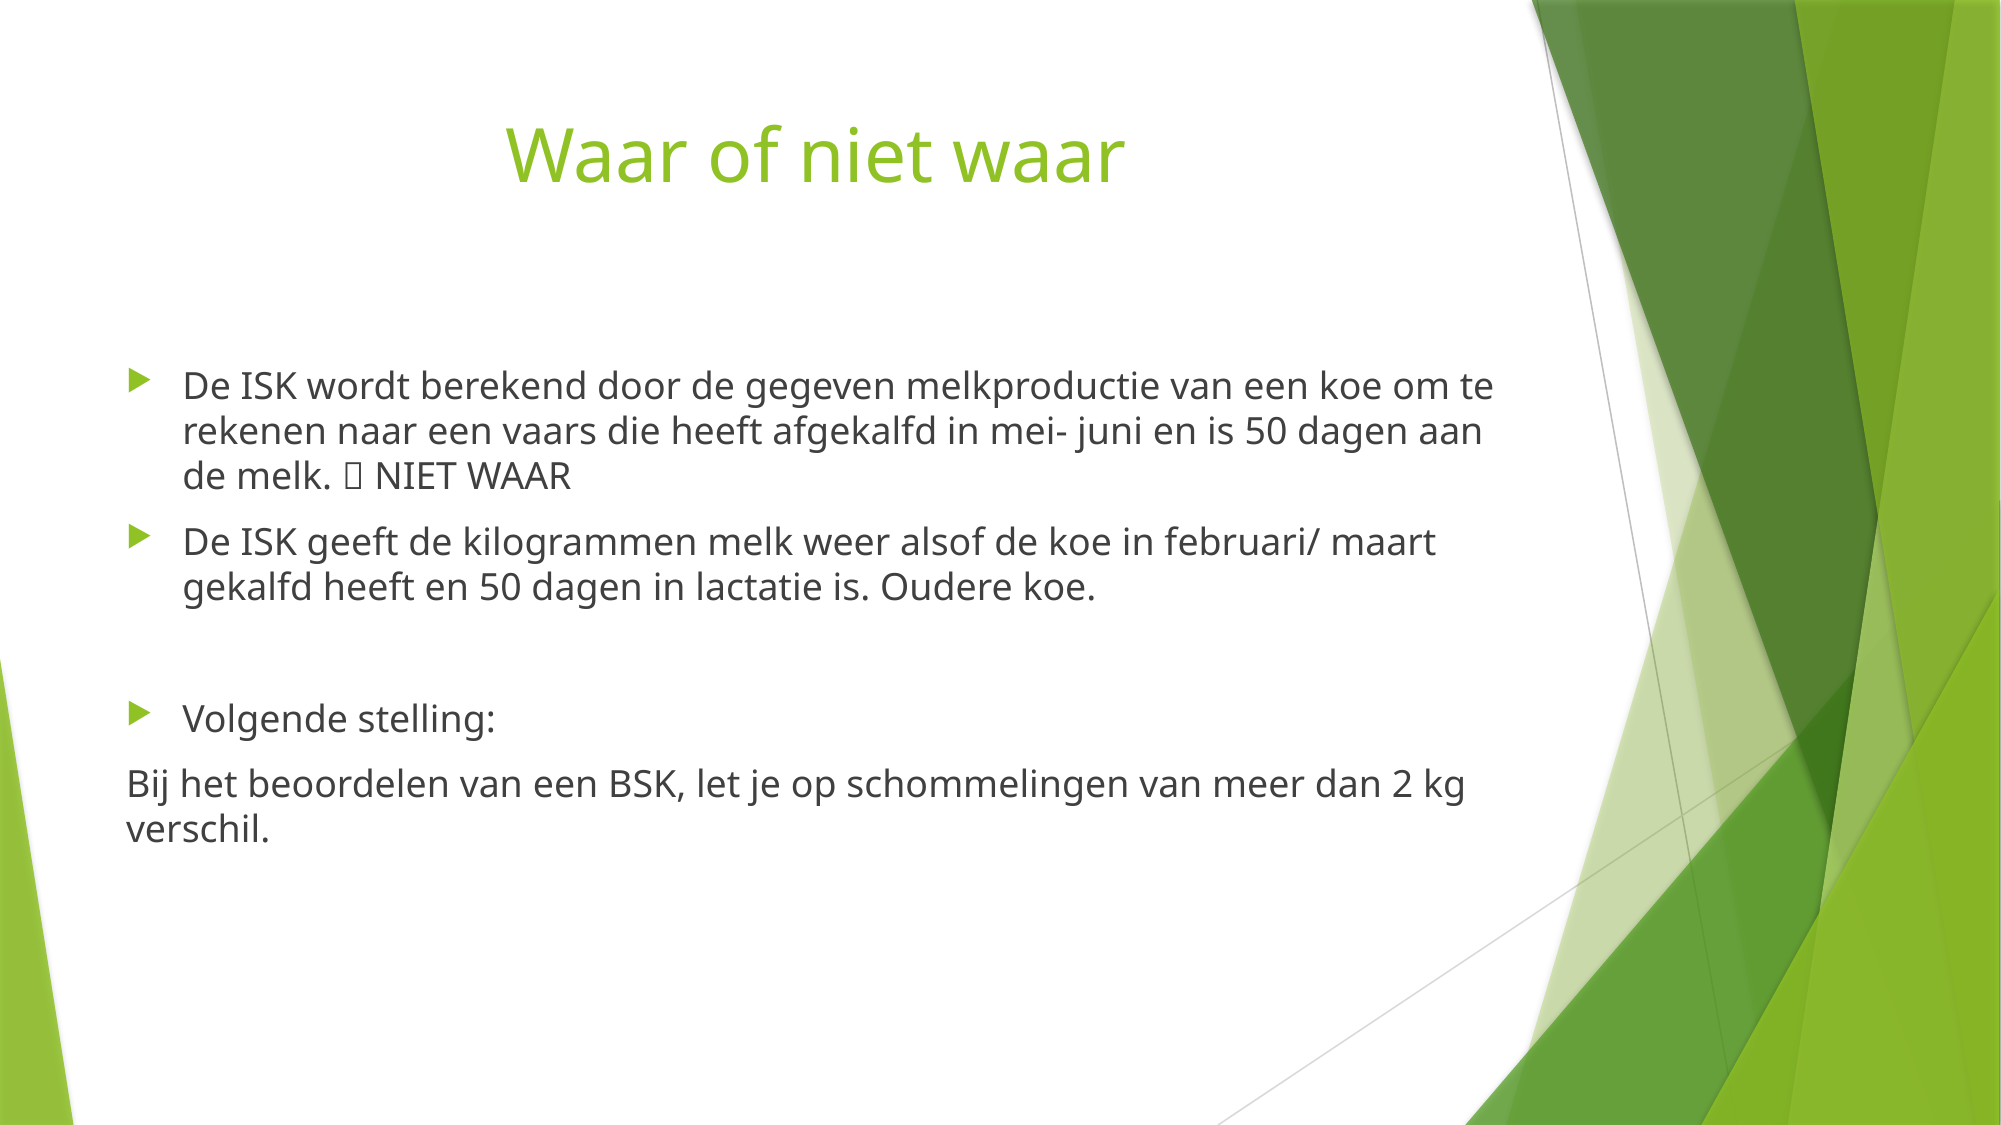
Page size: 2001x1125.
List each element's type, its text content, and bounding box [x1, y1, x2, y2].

title Waar of niet waar [111, 99, 1522, 317]
list De ISK wordt berekend door de gegeven melkproductie van een koe om te rekenen naar een vaars die heeft afgekalfd in mei- juni en is 50 dagen aan de melk.  NIET WAAR De ISK geeft de kilogrammen melk weer alsof de koe in februari/ maart gekalfd heeft en 50 dagen in lactatie is. Oudere koe. Volgende stelling: Bij het beoordelen van een BSK, let je op schommelingen van meer dan 2 kg verschil. [111, 354, 1522, 992]
